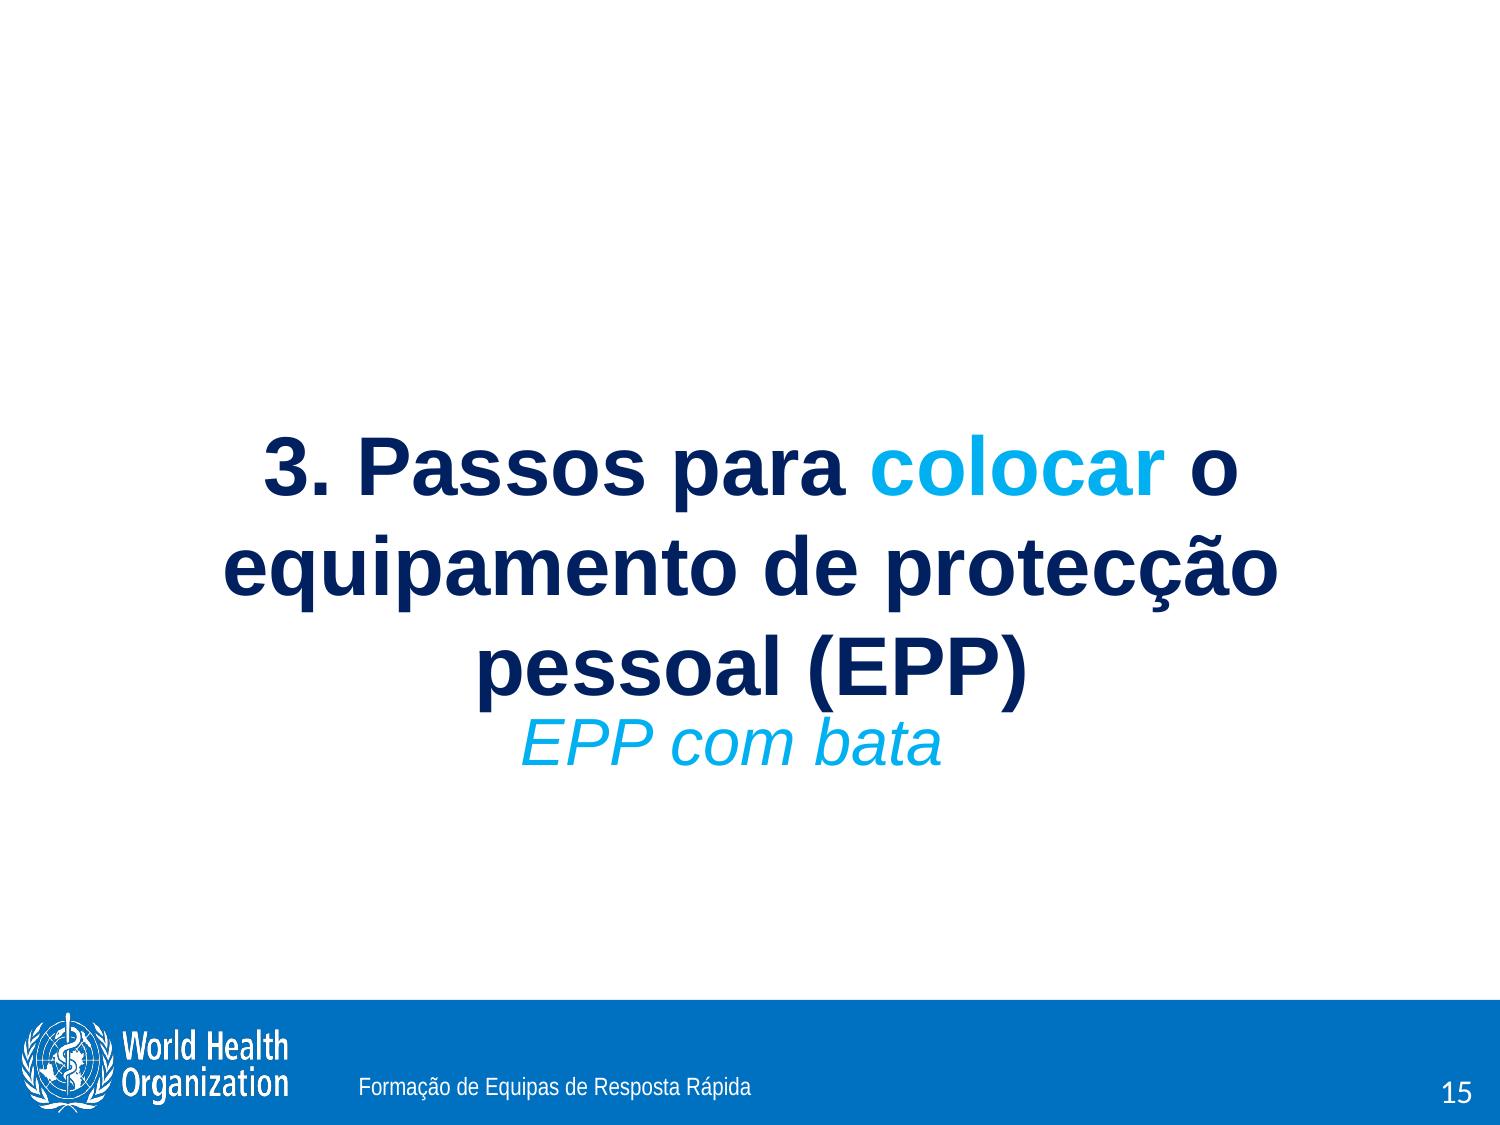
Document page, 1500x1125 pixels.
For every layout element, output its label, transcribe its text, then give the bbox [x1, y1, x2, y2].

title 3. Passos para colocar o equipamento de protecção pessoal (EPP) [76, 468, 1427, 657]
text_box EPP com bata [505, 690, 960, 786]
picture [21, 1012, 288, 1113]
